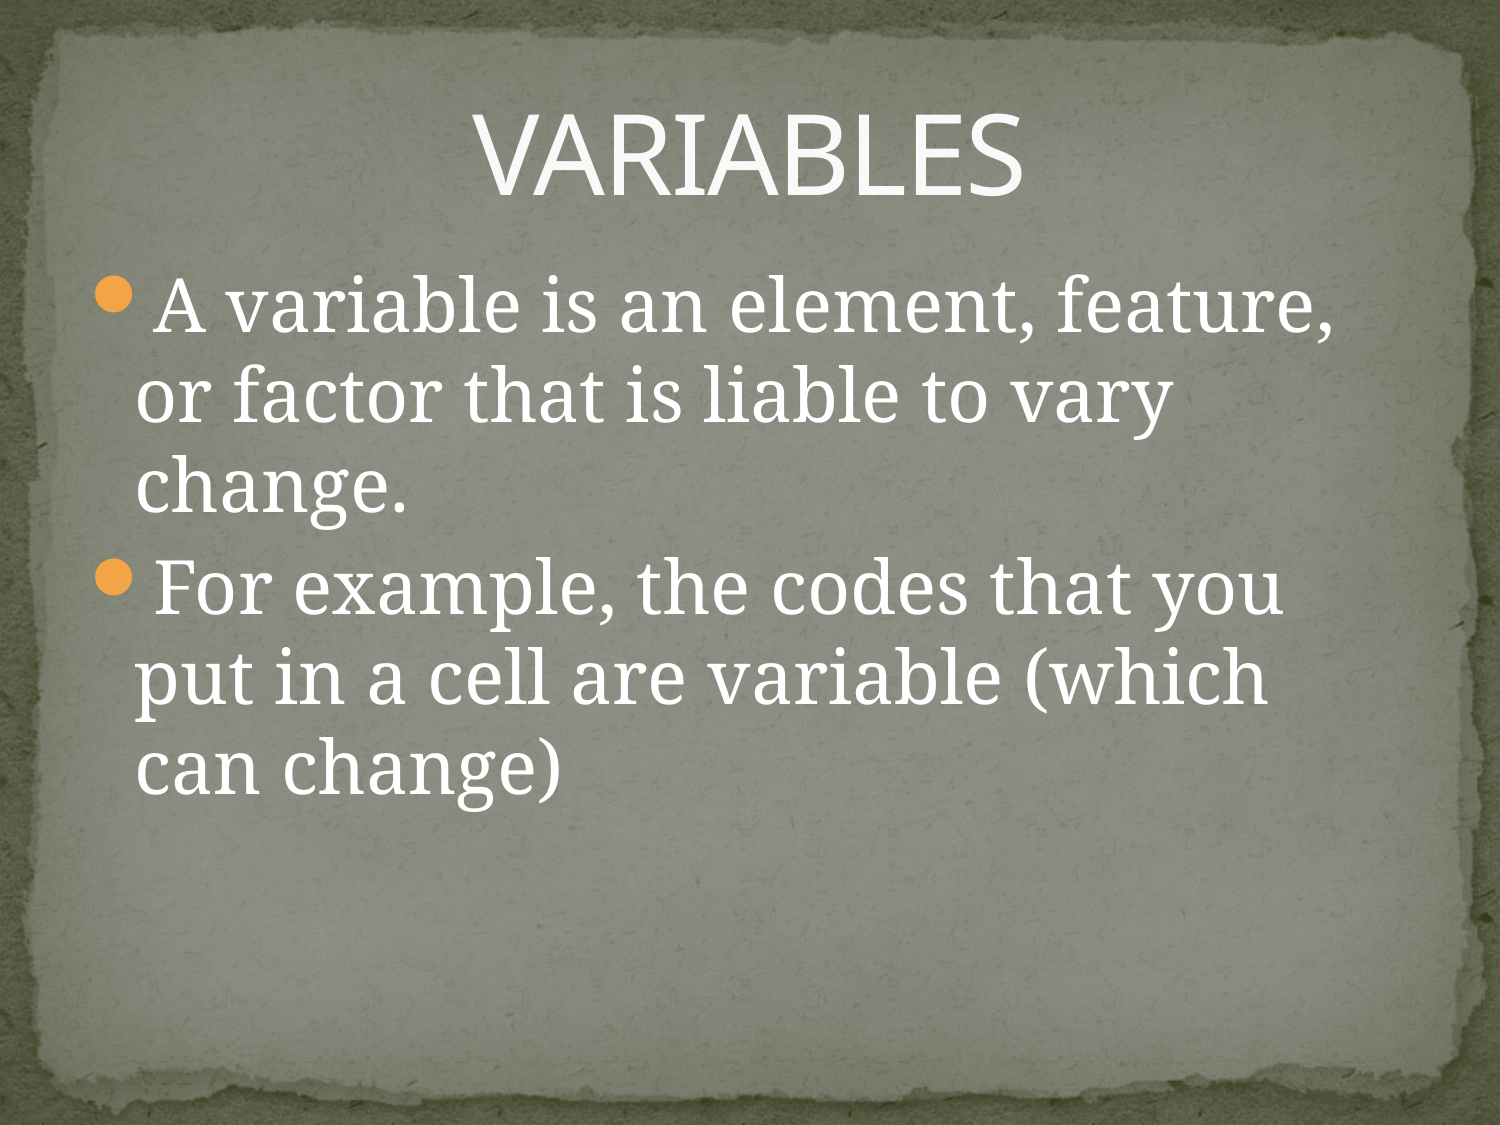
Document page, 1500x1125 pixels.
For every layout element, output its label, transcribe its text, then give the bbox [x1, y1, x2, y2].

title VARIABLES [74, 24, 1425, 225]
list A variable is an element, feature, or factor that is liable to vary change. For example, the codes that you put in a cell are variable (which can change) [75, 249, 1425, 1000]
